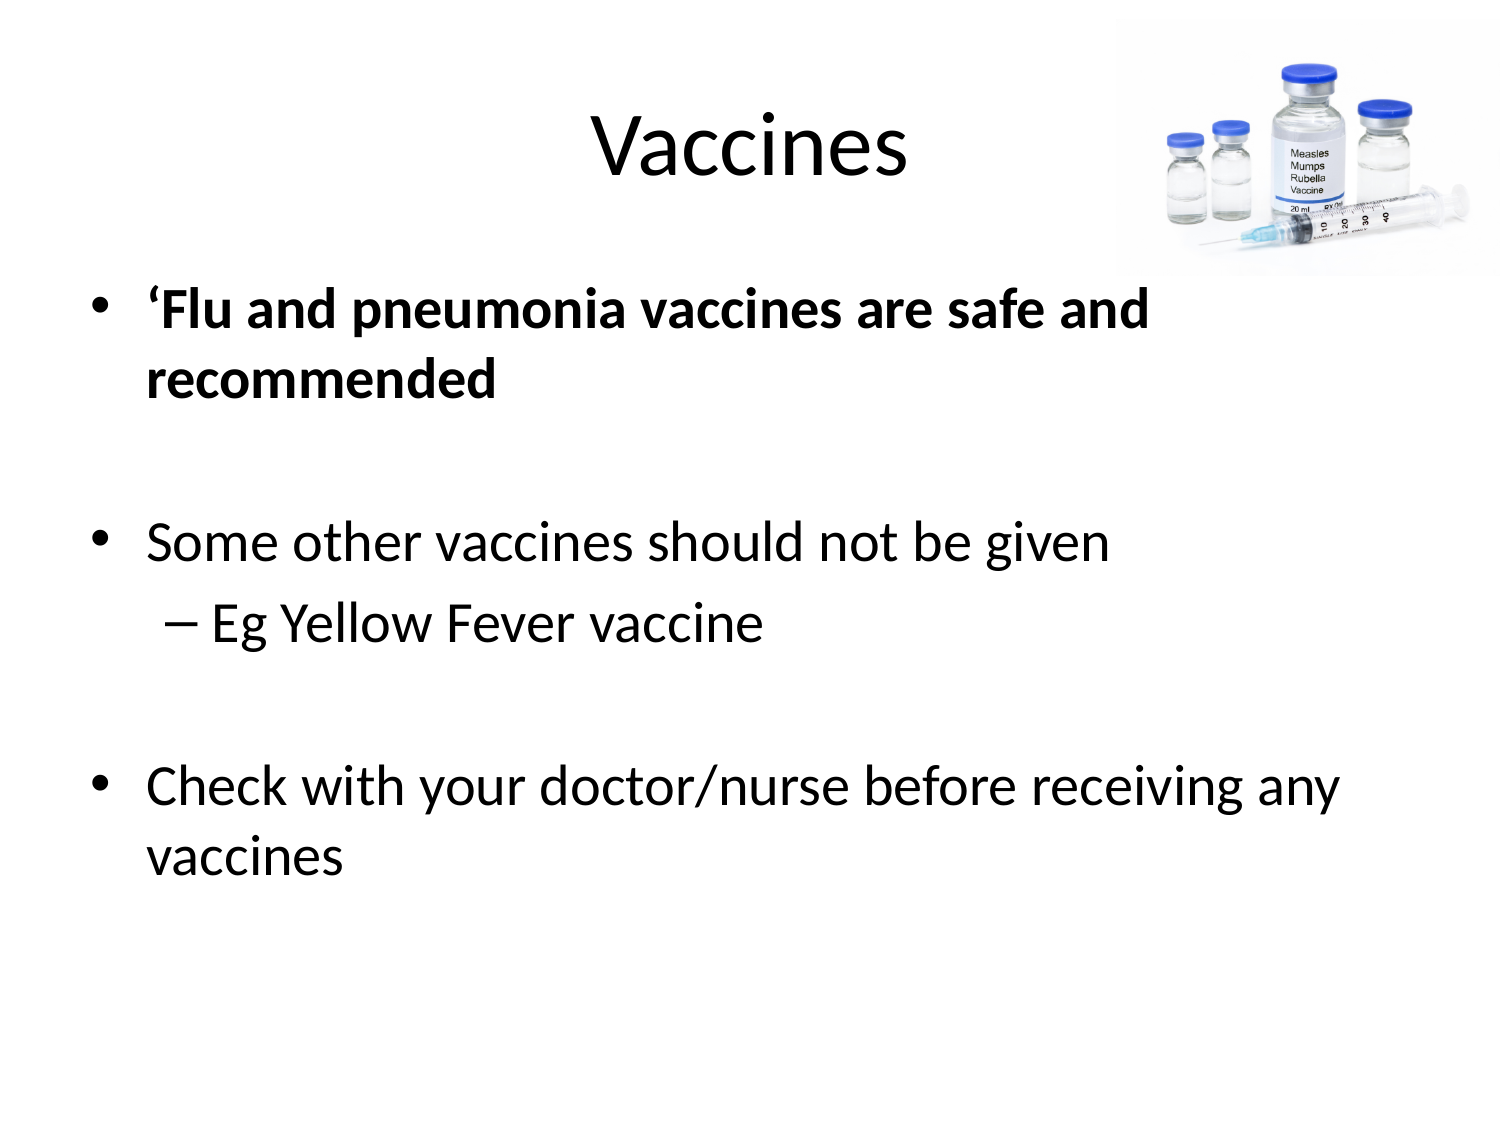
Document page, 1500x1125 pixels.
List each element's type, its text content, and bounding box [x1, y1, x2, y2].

list ‘Flu and pneumonia vaccines are safe and recommended Some other vaccines should not be given Eg Yellow Fever vaccine Check with your doctor/nurse before receiving any vaccines [75, 262, 1425, 1059]
title Vaccines [75, 45, 1110, 233]
picture [1115, 18, 1500, 276]
